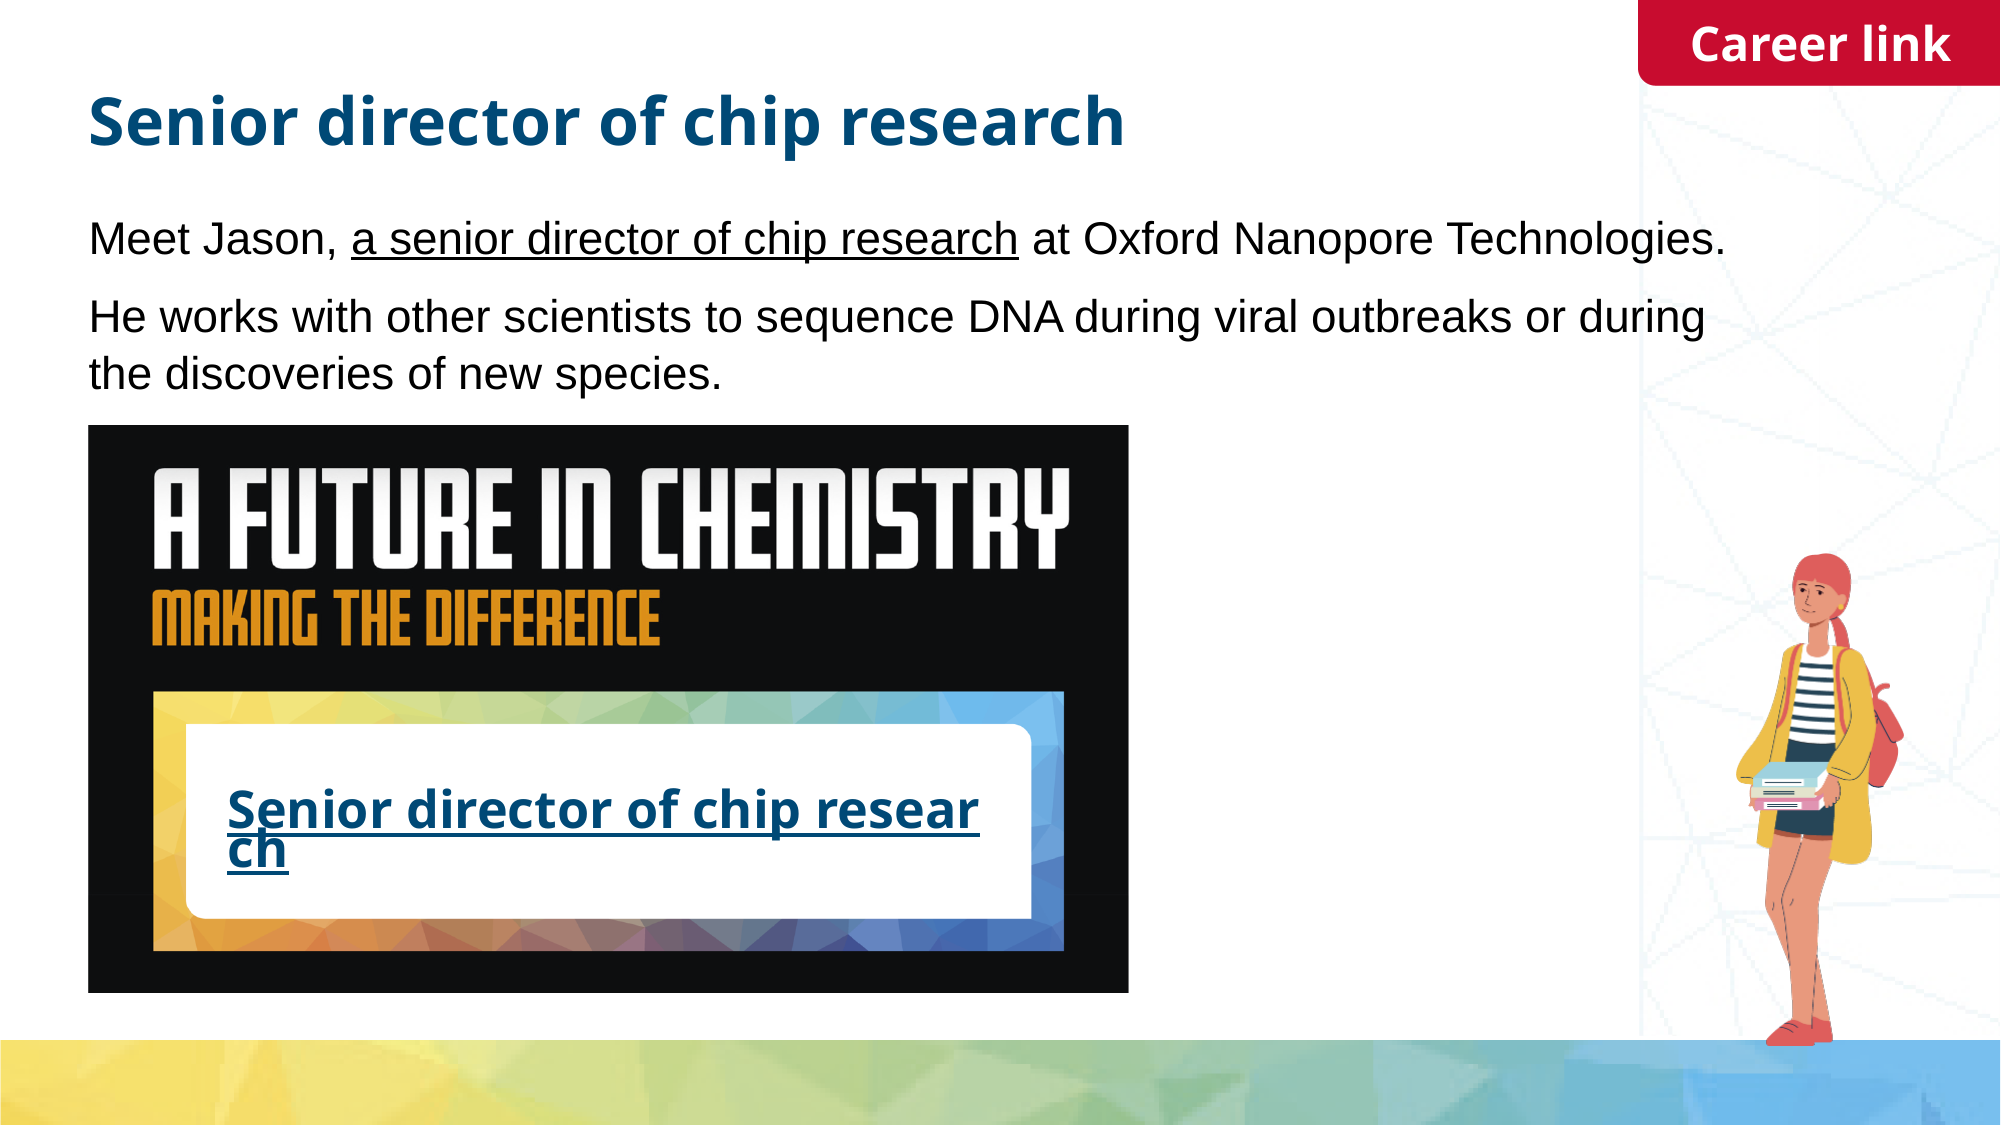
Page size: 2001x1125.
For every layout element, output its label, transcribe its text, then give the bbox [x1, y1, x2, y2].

picture [0, 0, 2001, 1125]
title Senior director of chip research [88, 88, 1565, 161]
list Meet Jason, a senior director of chip research at Oxford Nanopore Technologies. He works with other scientists to sequence DNA during viral outbreaks or during the discoveries of new species. [88, 206, 1737, 423]
picture [88, 425, 1129, 993]
